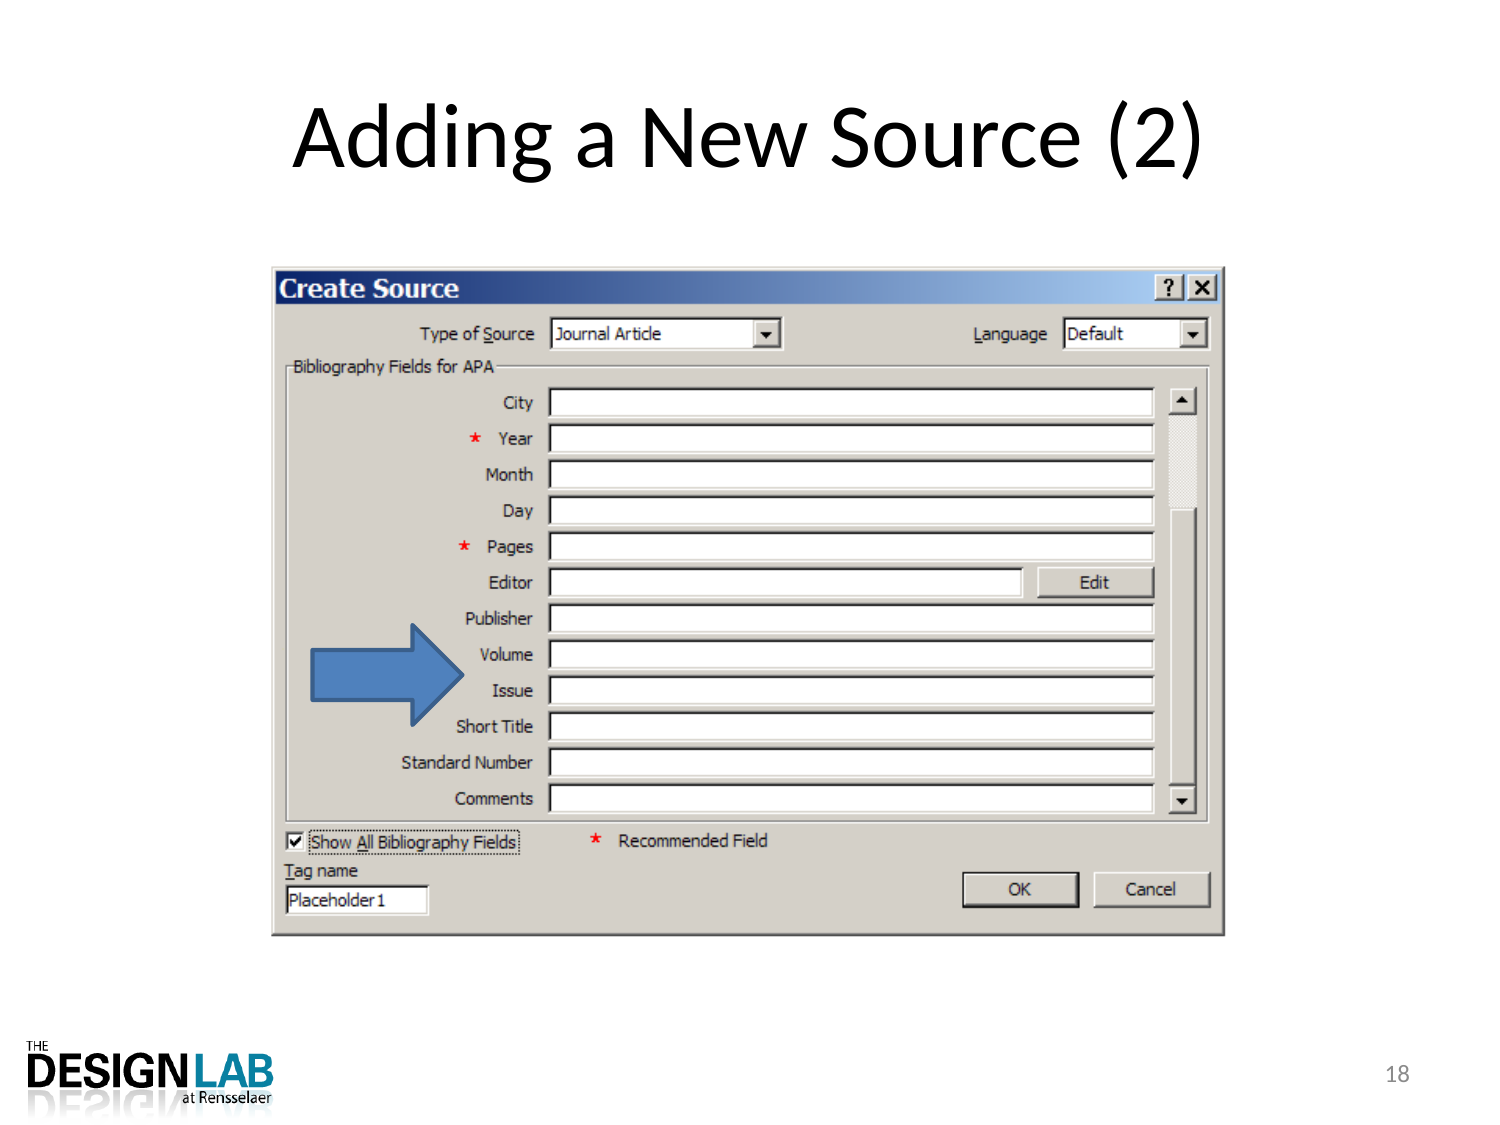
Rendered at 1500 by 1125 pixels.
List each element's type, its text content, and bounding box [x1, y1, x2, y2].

title Adding a New Source (2) [75, 37, 1425, 225]
picture [24, 1037, 275, 1125]
slide_number 18 [1074, 1042, 1425, 1103]
picture [270, 262, 1230, 938]
